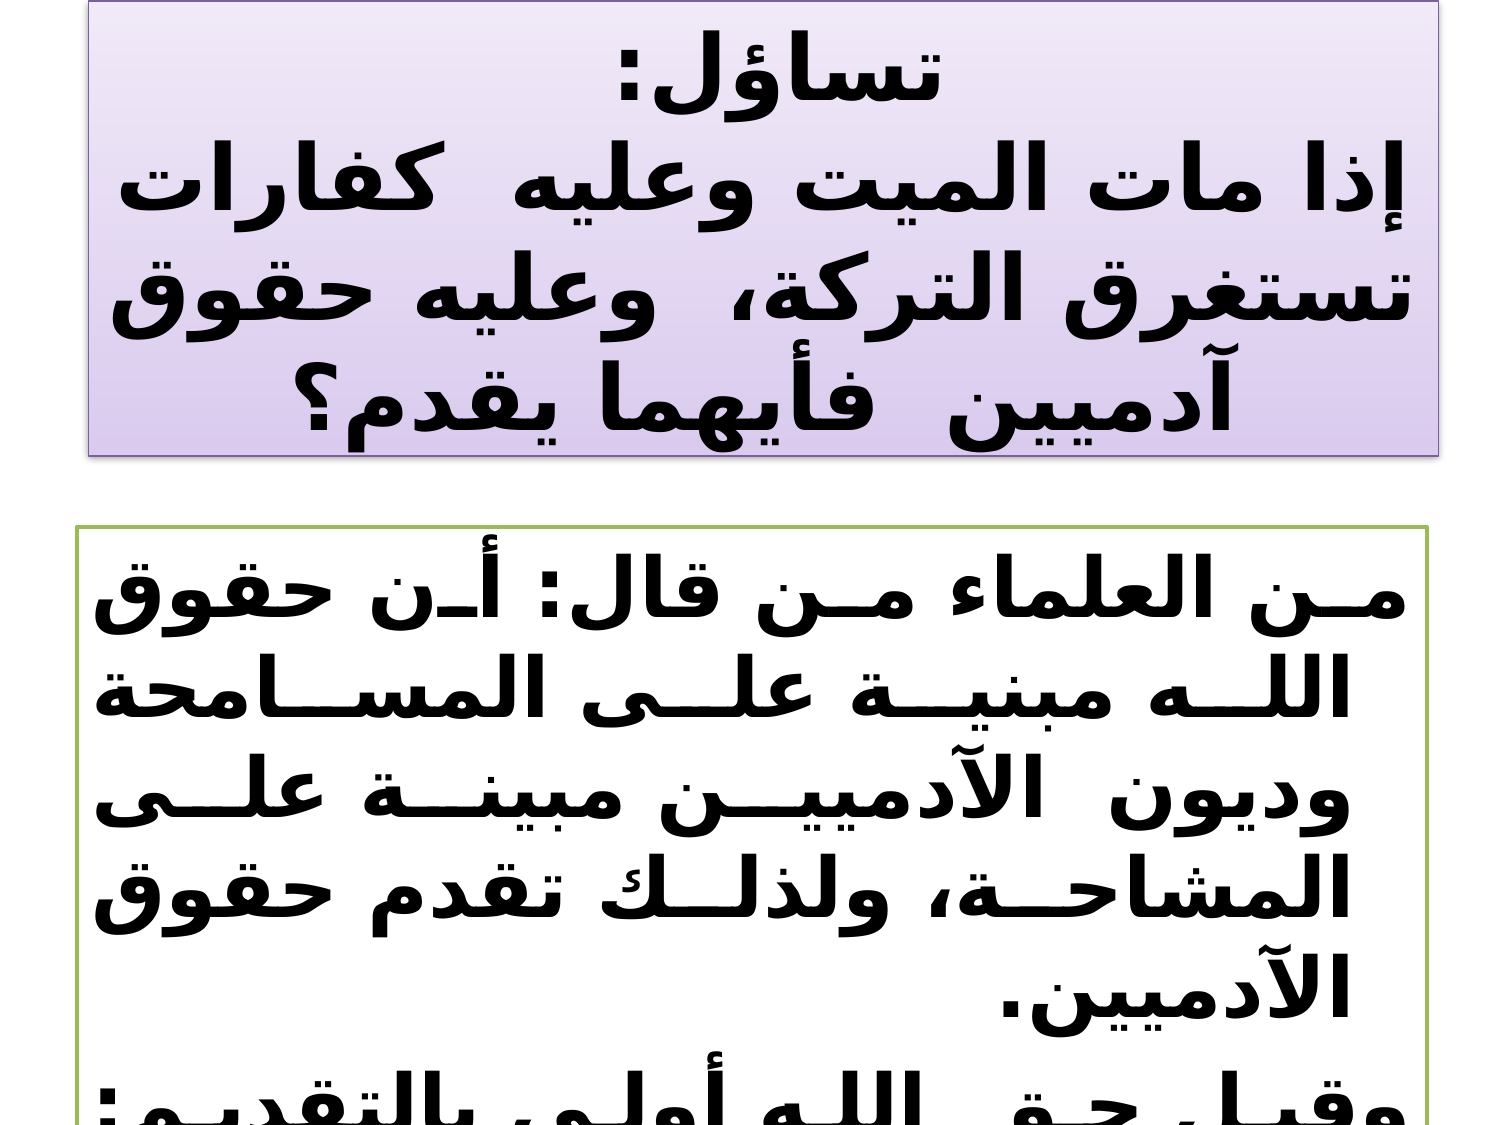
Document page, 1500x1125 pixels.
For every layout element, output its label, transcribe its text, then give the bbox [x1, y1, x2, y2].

list من العلماء من قال: أن حقوق الله مبنية على المسامحة وديون الآدميين مبينة على المشاحة، ولذلك تقدم حقوق الآدميين. وقيل حق الله أولى بالتقديم: لقوله صلى الله عليه وسلم: ”اقضوا الله فالله أحق بالوفاء“. [75, 525, 1429, 1125]
footer وفاء بنت محمد العيسى [512, 1042, 988, 1103]
slide_number 9 [75, 1042, 425, 1103]
title تساؤل: إذا مات الميت وعليه كفارات تستغرق التركة، وعليه حقوق آدميين فأيهما يقدم؟ [88, 0, 1439, 457]
